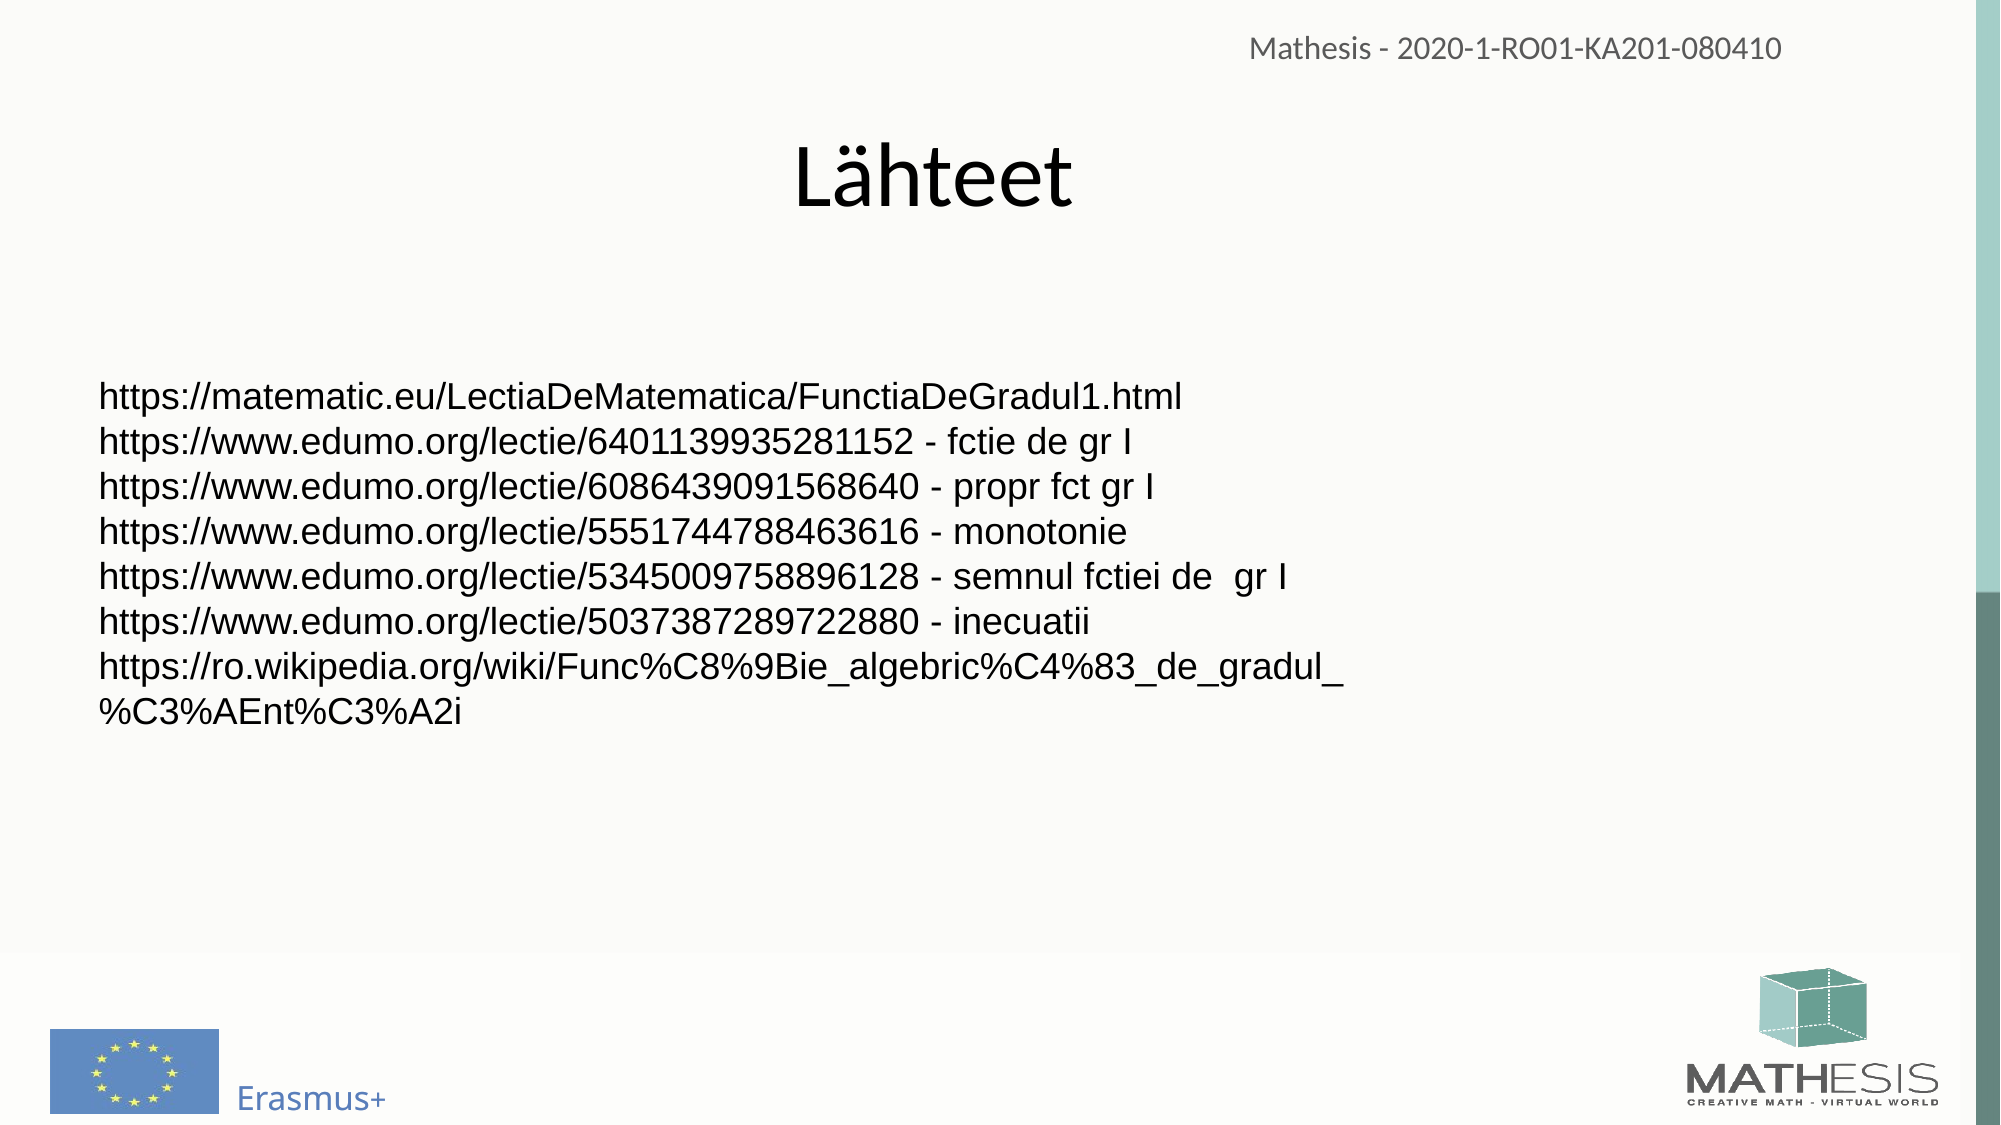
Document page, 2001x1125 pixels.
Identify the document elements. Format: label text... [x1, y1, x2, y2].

title Lähteet [83, 107, 1784, 349]
text_box Δ>0 [1664, 928, 1961, 1125]
text_box Δ>0 [50, 1029, 219, 1114]
subtitle https://matematic.eu/LectiaDeMatematica/FunctiaDeGradul1.html https://www.edumo.org/lectie/6401139935281152 - fctie de gr I https://www.edumo.org/lectie/6086439091568640 - propr fct gr I https://www.edumo.org/lectie/5551744788463616 - monotonie https://www.edumo.org/lectie/5345009758896128 - semnul fctiei de gr I https://www.edumo.org/lectie/5037387289722880 - inecuatii https://ro.wikipedia.org/wiki/Func%C8%9Bie_algebric%C4%83_de_gradul_%C3%AEnt%C3%A2i [83, 319, 1484, 607]
text_box Δ>0 [1976, 0, 2000, 1125]
